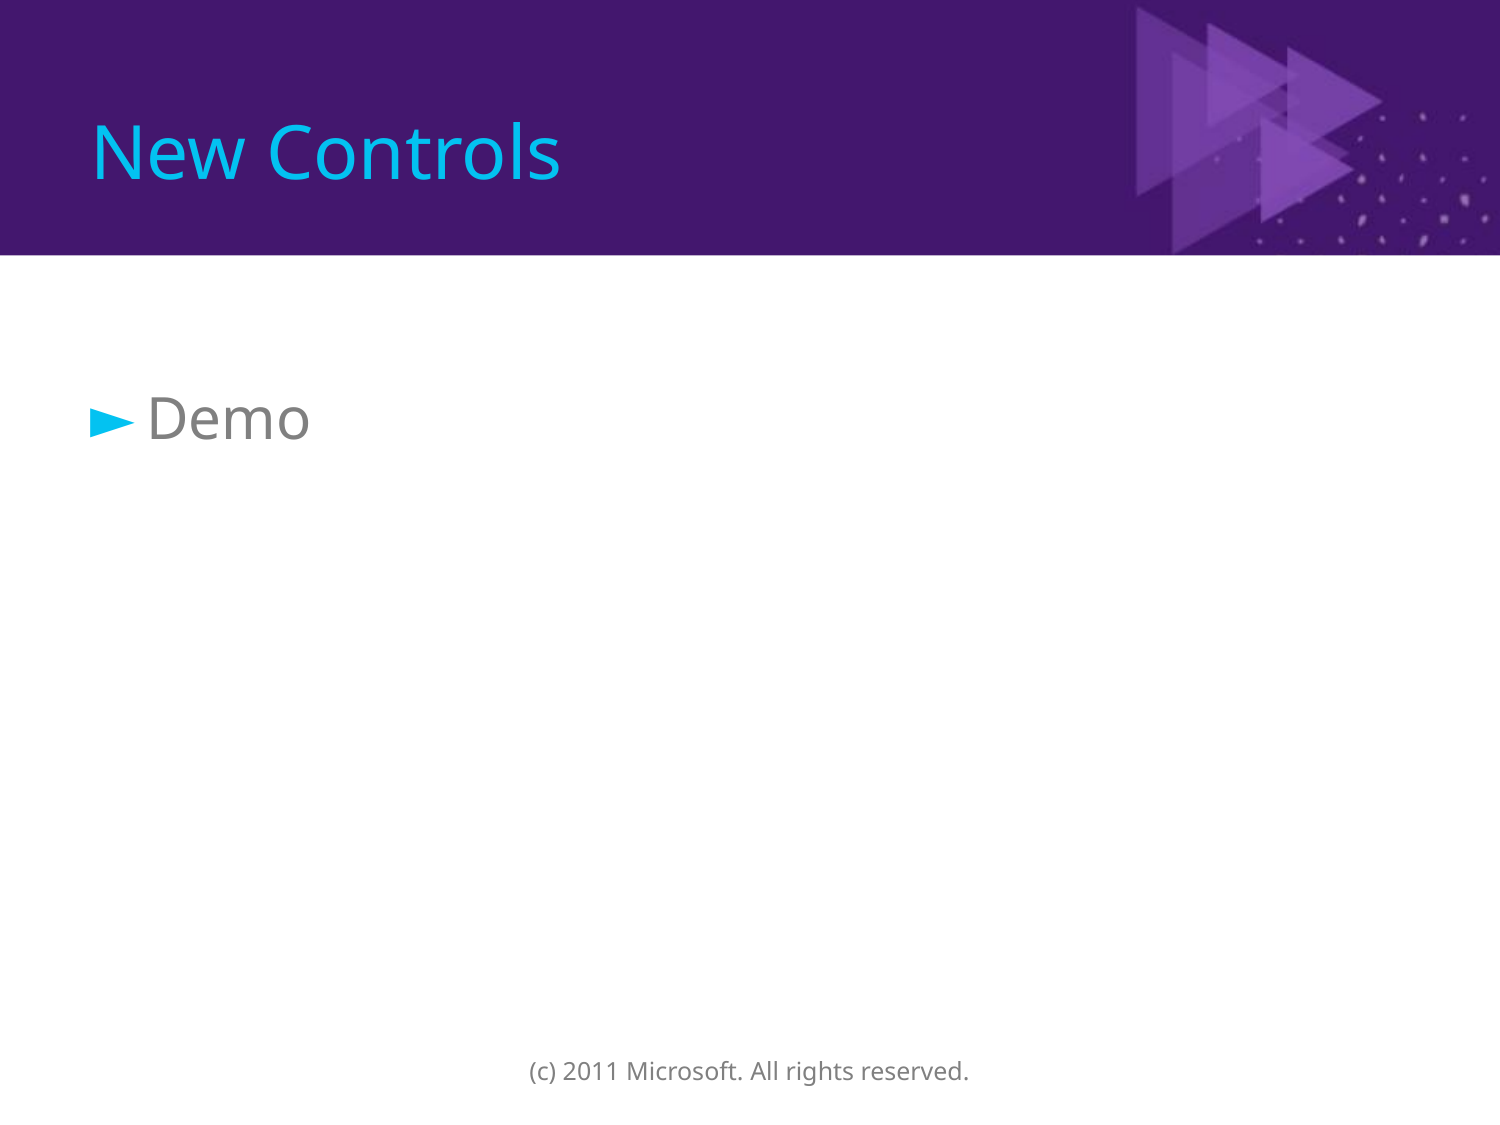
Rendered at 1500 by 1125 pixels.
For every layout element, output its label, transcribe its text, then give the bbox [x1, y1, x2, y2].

title New Controls [75, 56, 1425, 244]
footer (c) 2011 Microsoft. All rights reserved. [512, 1042, 988, 1103]
picture [0, 0, 1500, 255]
list Demo [75, 373, 1425, 1005]
